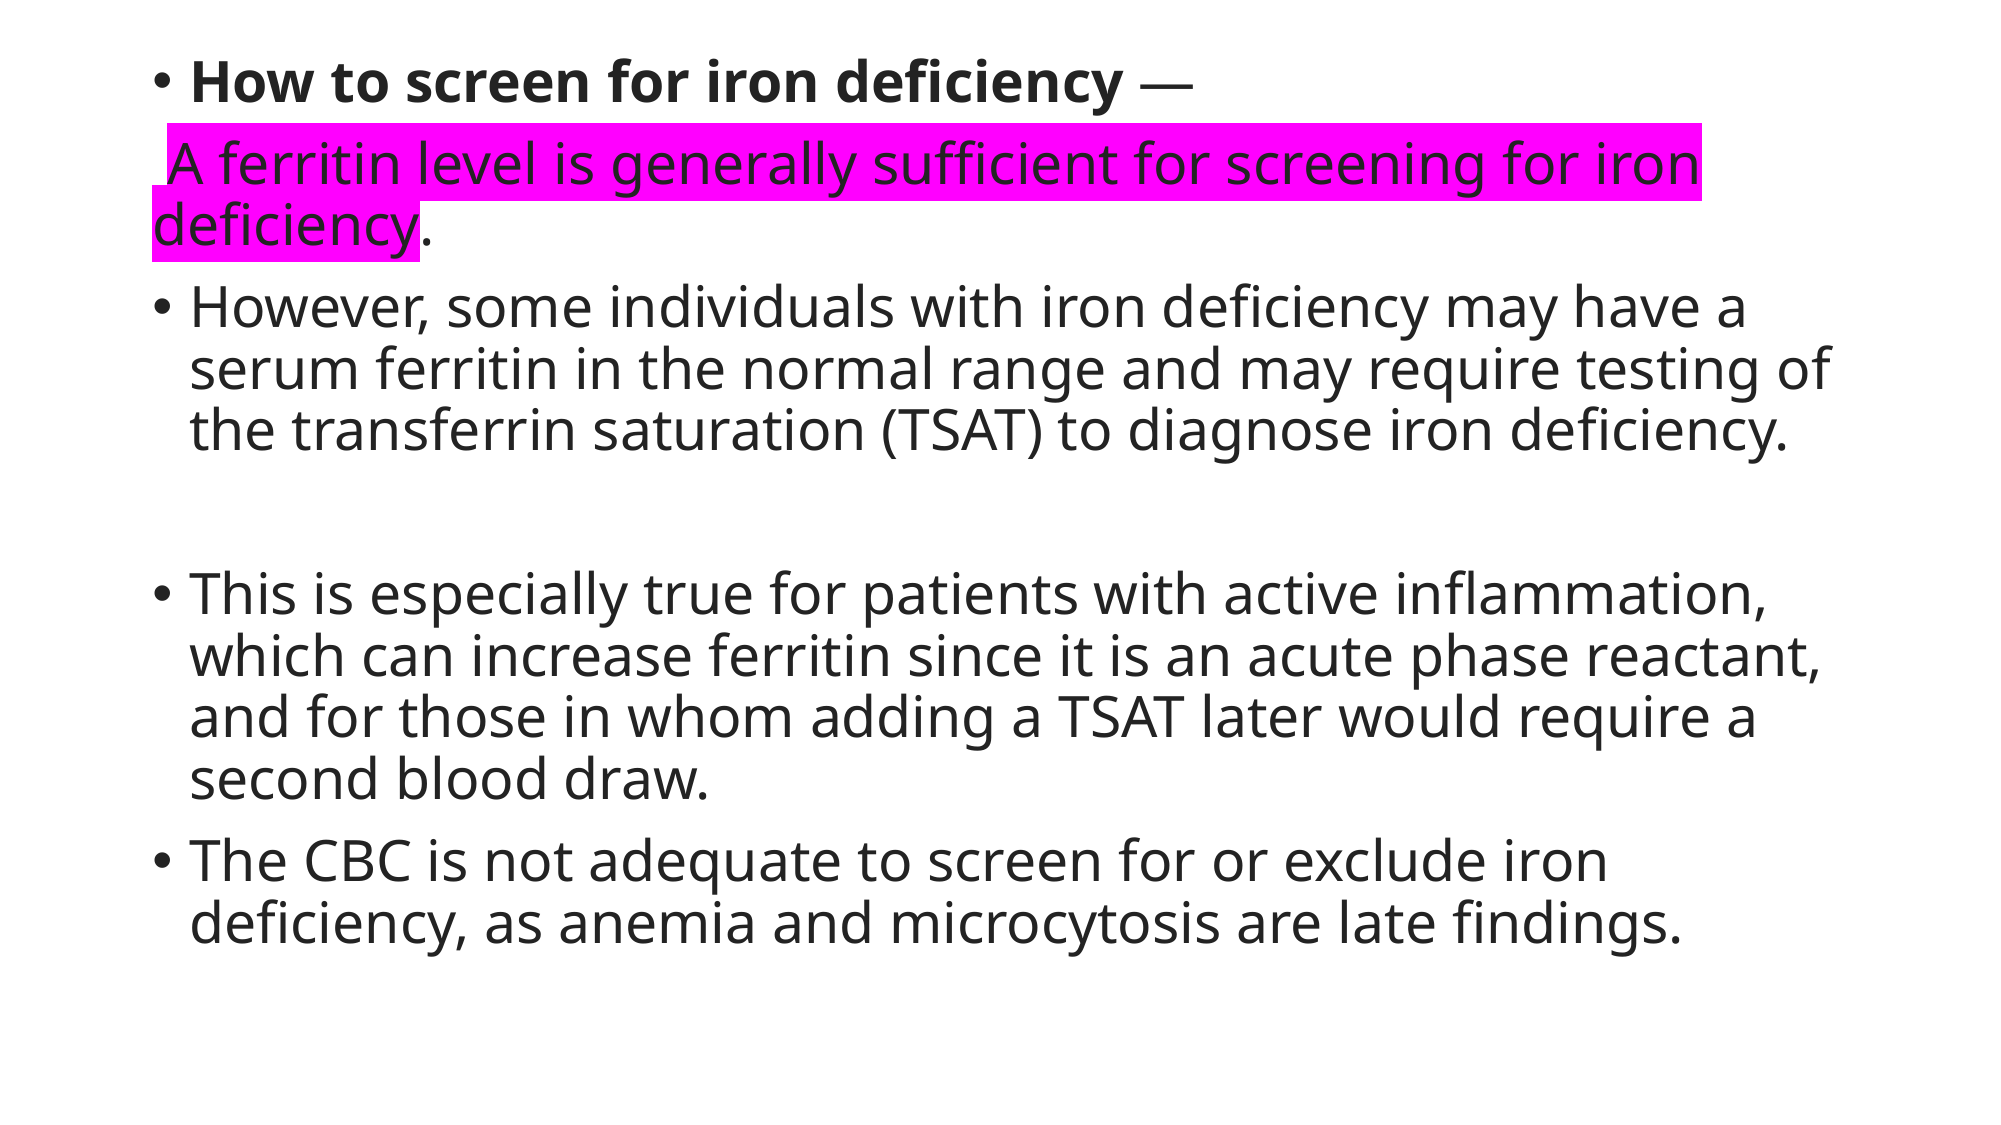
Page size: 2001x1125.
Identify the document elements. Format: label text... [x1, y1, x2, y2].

list How to screen for iron deficiency — A ferritin level is generally sufficient for screening for iron deficiency. However, some individuals with iron deficiency may have a serum ferritin in the normal range and may require testing of the transferrin saturation (TSAT) to diagnose iron deficiency. This is especially true for patients with active inflammation, which can increase ferritin since it is an acute phase reactant, and for those in whom adding a TSAT later would require a second blood draw. The CBC is not adequate to screen for or exclude iron deficiency, as anemia and microcytosis are late findings. [137, 45, 1863, 1014]
